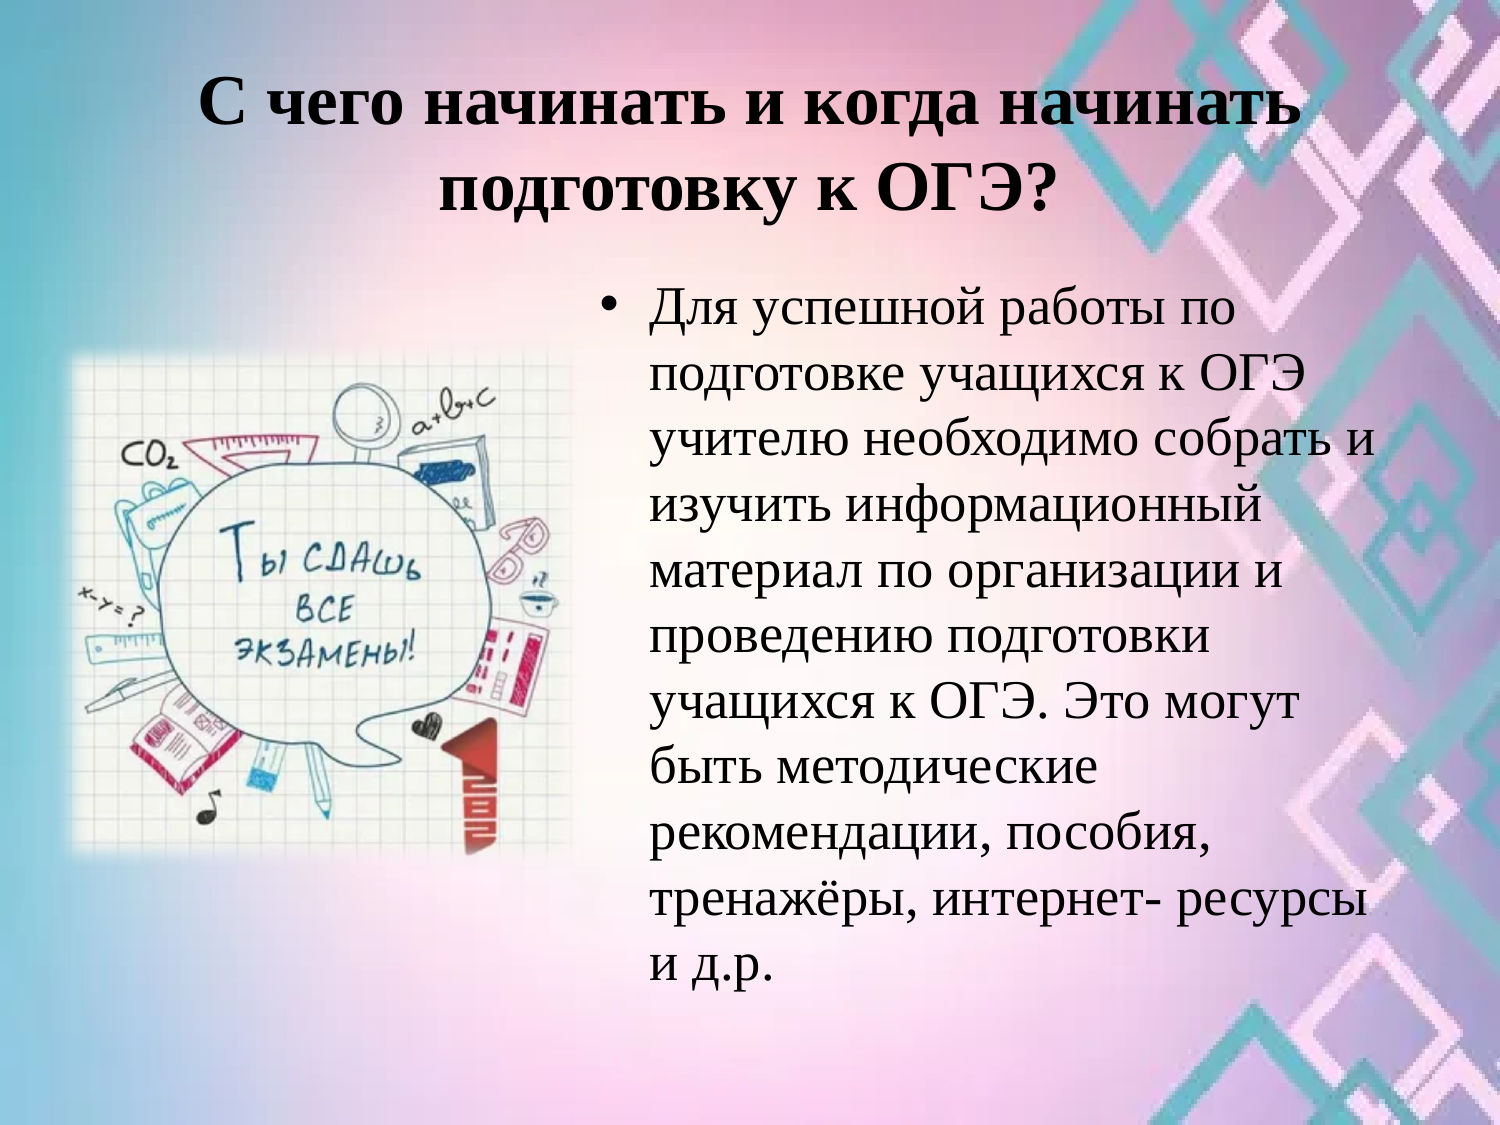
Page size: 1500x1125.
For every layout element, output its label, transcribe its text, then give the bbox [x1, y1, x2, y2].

list Для успешной работы по подготовке учащихся к ОГЭ учителю необходимо собрать и изучить информационный материал по организации и проведению подготовки учащихся к ОГЭ. Это могут быть методические рекомендации, пособия, тренажёры, интернет- ресурсы и д.р. [584, 262, 1425, 1005]
picture [0, 0, 1500, 1125]
title С чего начинать и когда начинать подготовку к ОГЭ? [75, 45, 1425, 233]
